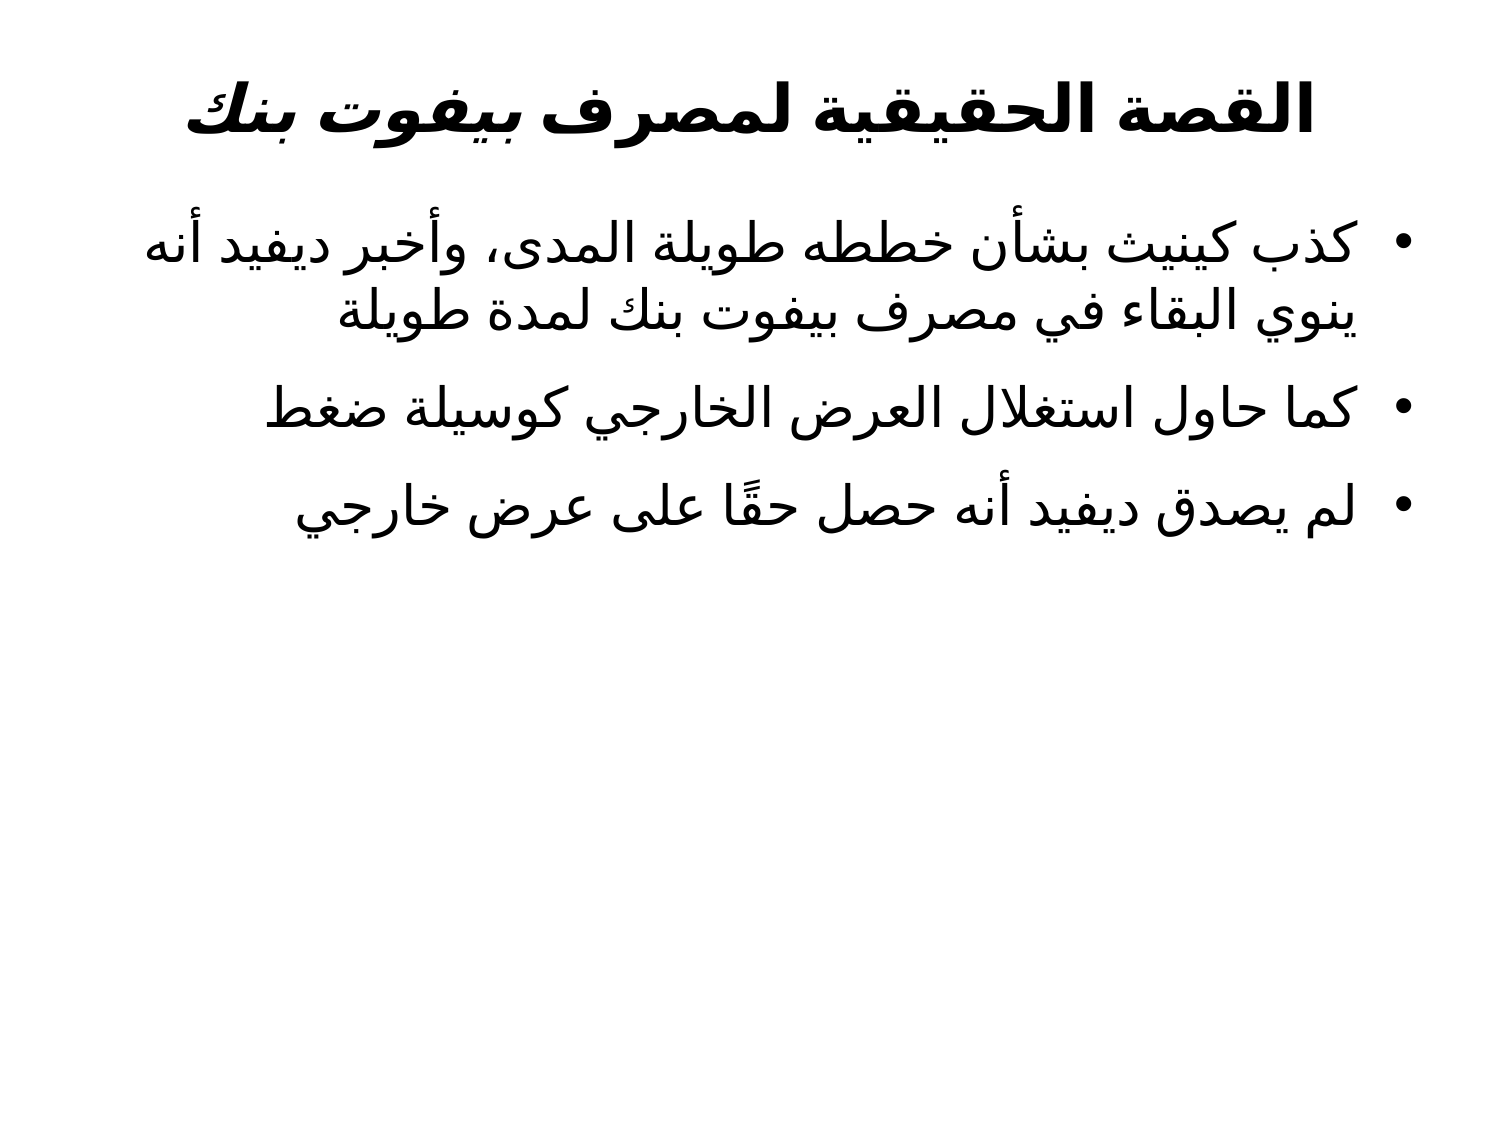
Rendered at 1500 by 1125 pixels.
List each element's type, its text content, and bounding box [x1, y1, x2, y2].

list كذب كينيث بشأن خططه طويلة المدى، وأخبر ديفيد أنه ينوي البقاء في مصرف بيفوت بنك لمدة طويلة كما حاول استغلال العرض الخارجي كوسيلة ضغط لم يصدق ديفيد أنه حصل حقًا على عرض خارجي لم يحصل كينيث على الزيادة أو الترقية إلى منصب نائب الرئيس وغادر المصرف للحصول على درجة الماجستير في إدارة الأعمال ومتابعة مستقبله في الصين قام المصرف بتعيين نائب رئيس للقيام بالمهمة التي كان يؤديها كينيث كمساعد أول يتم التحقيق مع ديفيد حاليًا من قِبل المصرف بسبب ارتفاع معدل دوران الموظفين بين موظفيه المبتدئين [75, 200, 1425, 1125]
title القصة الحقيقية لمصرف بيفوت بنك [75, 12, 1425, 200]
